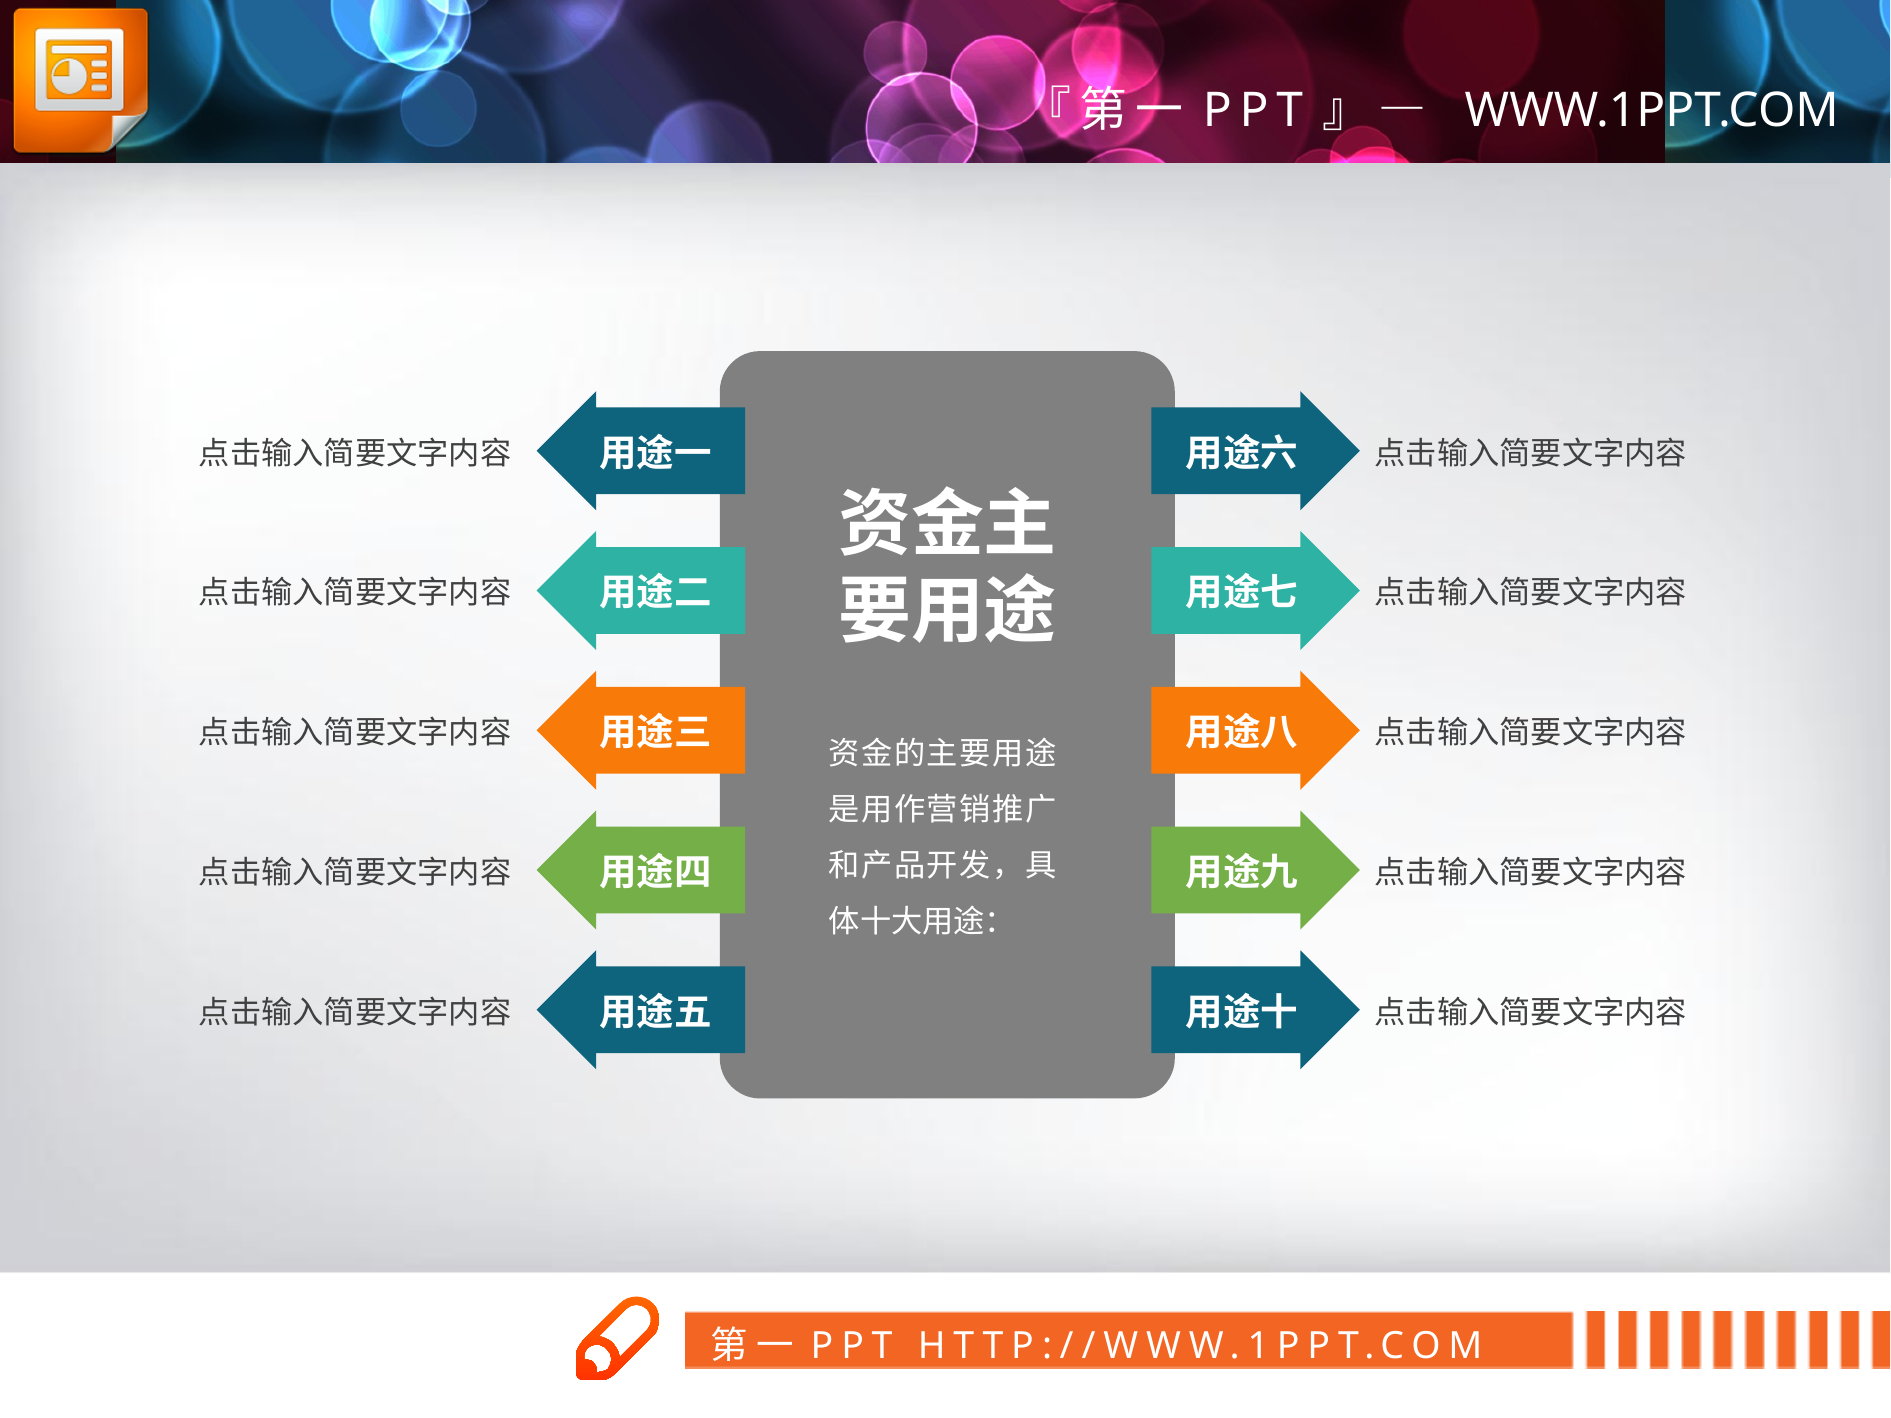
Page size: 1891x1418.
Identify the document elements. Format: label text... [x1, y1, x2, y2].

text_box 用途二 [582, 568, 729, 614]
text_box [1151, 950, 1360, 1070]
text_box 资金主要用途 [818, 466, 1077, 661]
text_box [536, 391, 746, 511]
text_box [1151, 530, 1360, 651]
text_box [536, 670, 746, 790]
text_box 点击输入简要文字内容 [1374, 710, 1718, 750]
text_box 点击输入简要文字内容 [1374, 570, 1718, 611]
picture [685, 1311, 1891, 1369]
text_box [719, 351, 1175, 1099]
picture [0, 0, 1891, 1275]
text_box [536, 530, 746, 651]
text_box 点击输入简要文字内容 [183, 850, 527, 890]
text_box 点击输入简要文字内容 [1374, 850, 1718, 890]
text_box 用途十 [1168, 987, 1316, 1033]
text_box 点击输入简要文字内容 [183, 990, 527, 1030]
text_box [1151, 810, 1360, 930]
text_box [1151, 670, 1360, 790]
text_box 用途五 [582, 987, 729, 1033]
text_box 点击输入简要文字内容 [1374, 430, 1718, 471]
text_box 用途三 [582, 708, 729, 754]
text_box 资金的主要用途是用作营销推广和产品开发，具体十大用途： [828, 714, 1057, 940]
text_box [536, 950, 746, 1070]
text_box 用途八 [1168, 708, 1316, 754]
text_box 用途一 [582, 428, 729, 474]
text_box 用途六 [1168, 428, 1316, 474]
text_box 点击输入简要文字内容 [183, 710, 527, 750]
text_box 点击输入简要文字内容 [183, 430, 527, 471]
text_box [1151, 391, 1360, 511]
text_box [536, 810, 746, 930]
text_box 用途九 [1168, 847, 1316, 893]
text_box 用途七 [1168, 568, 1316, 614]
text_box 点击输入简要文字内容 [183, 570, 527, 611]
text_box 点击输入简要文字内容 [1374, 990, 1718, 1030]
text_box 用途四 [582, 847, 729, 893]
